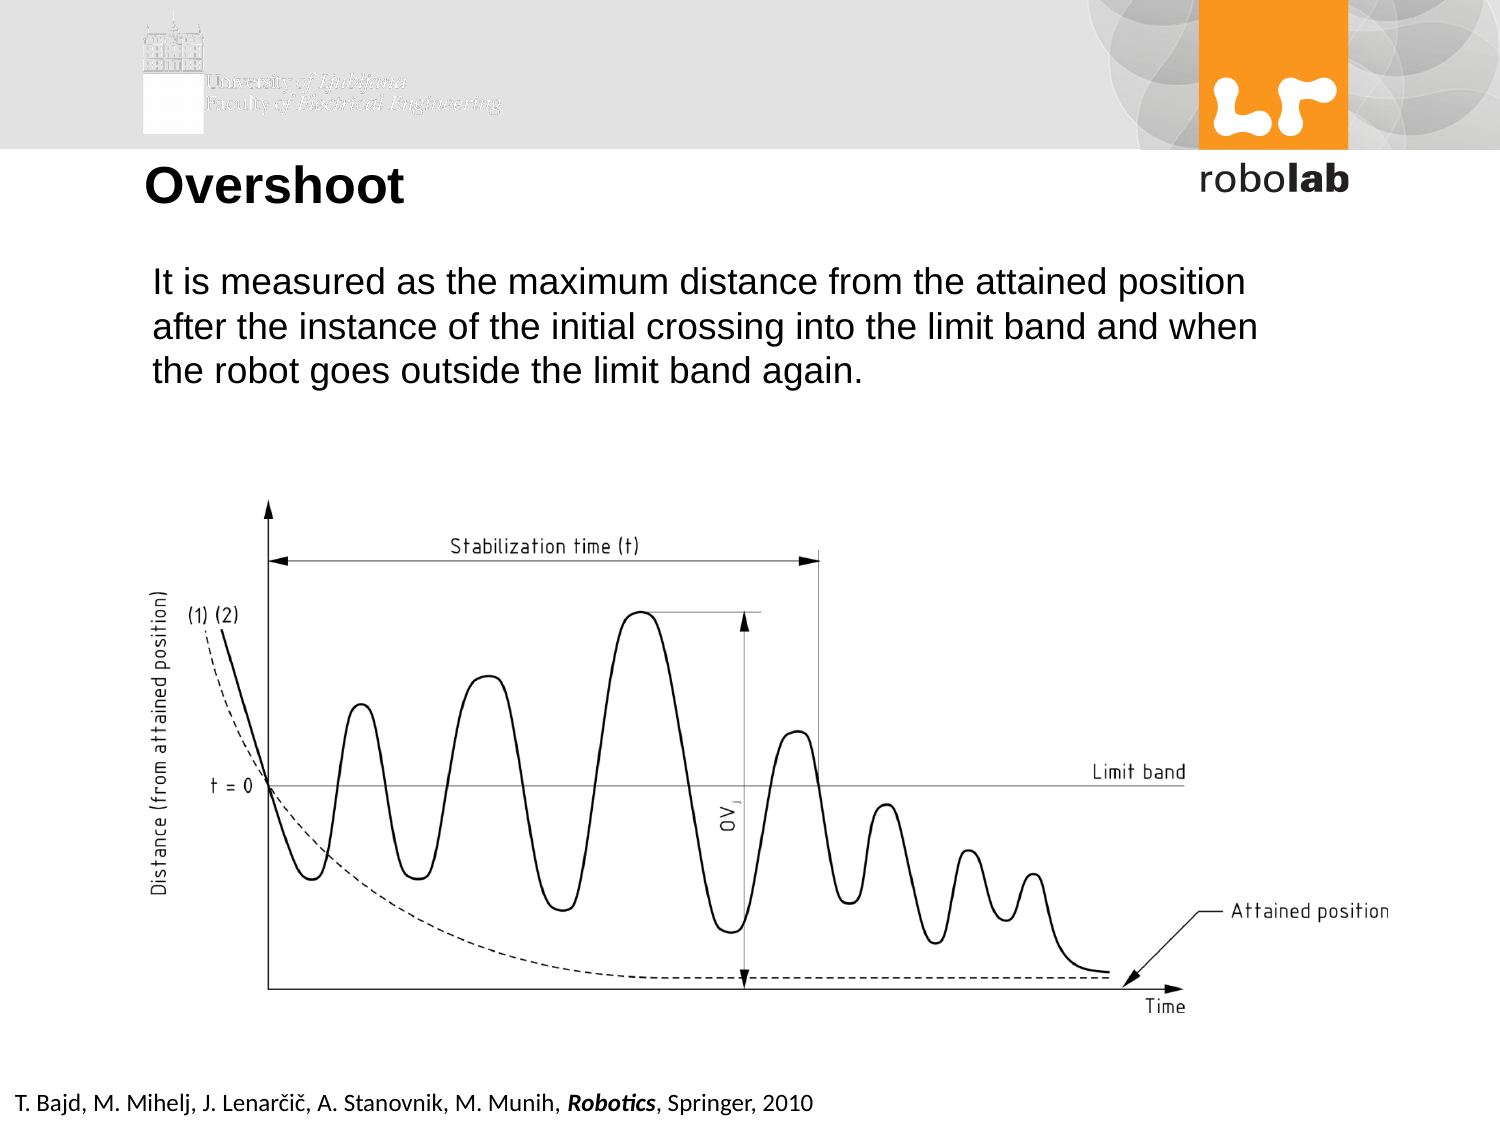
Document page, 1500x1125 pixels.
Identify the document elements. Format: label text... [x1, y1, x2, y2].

list It is measured as the maximum distance from the attained position after the instance of the initial crossing into the limit band and when the robot goes outside the limit band again. [137, 249, 1295, 400]
picture [143, 10, 501, 94]
title Overshoot [129, 94, 1311, 272]
picture [998, 0, 1500, 196]
picture [149, 499, 1388, 1013]
